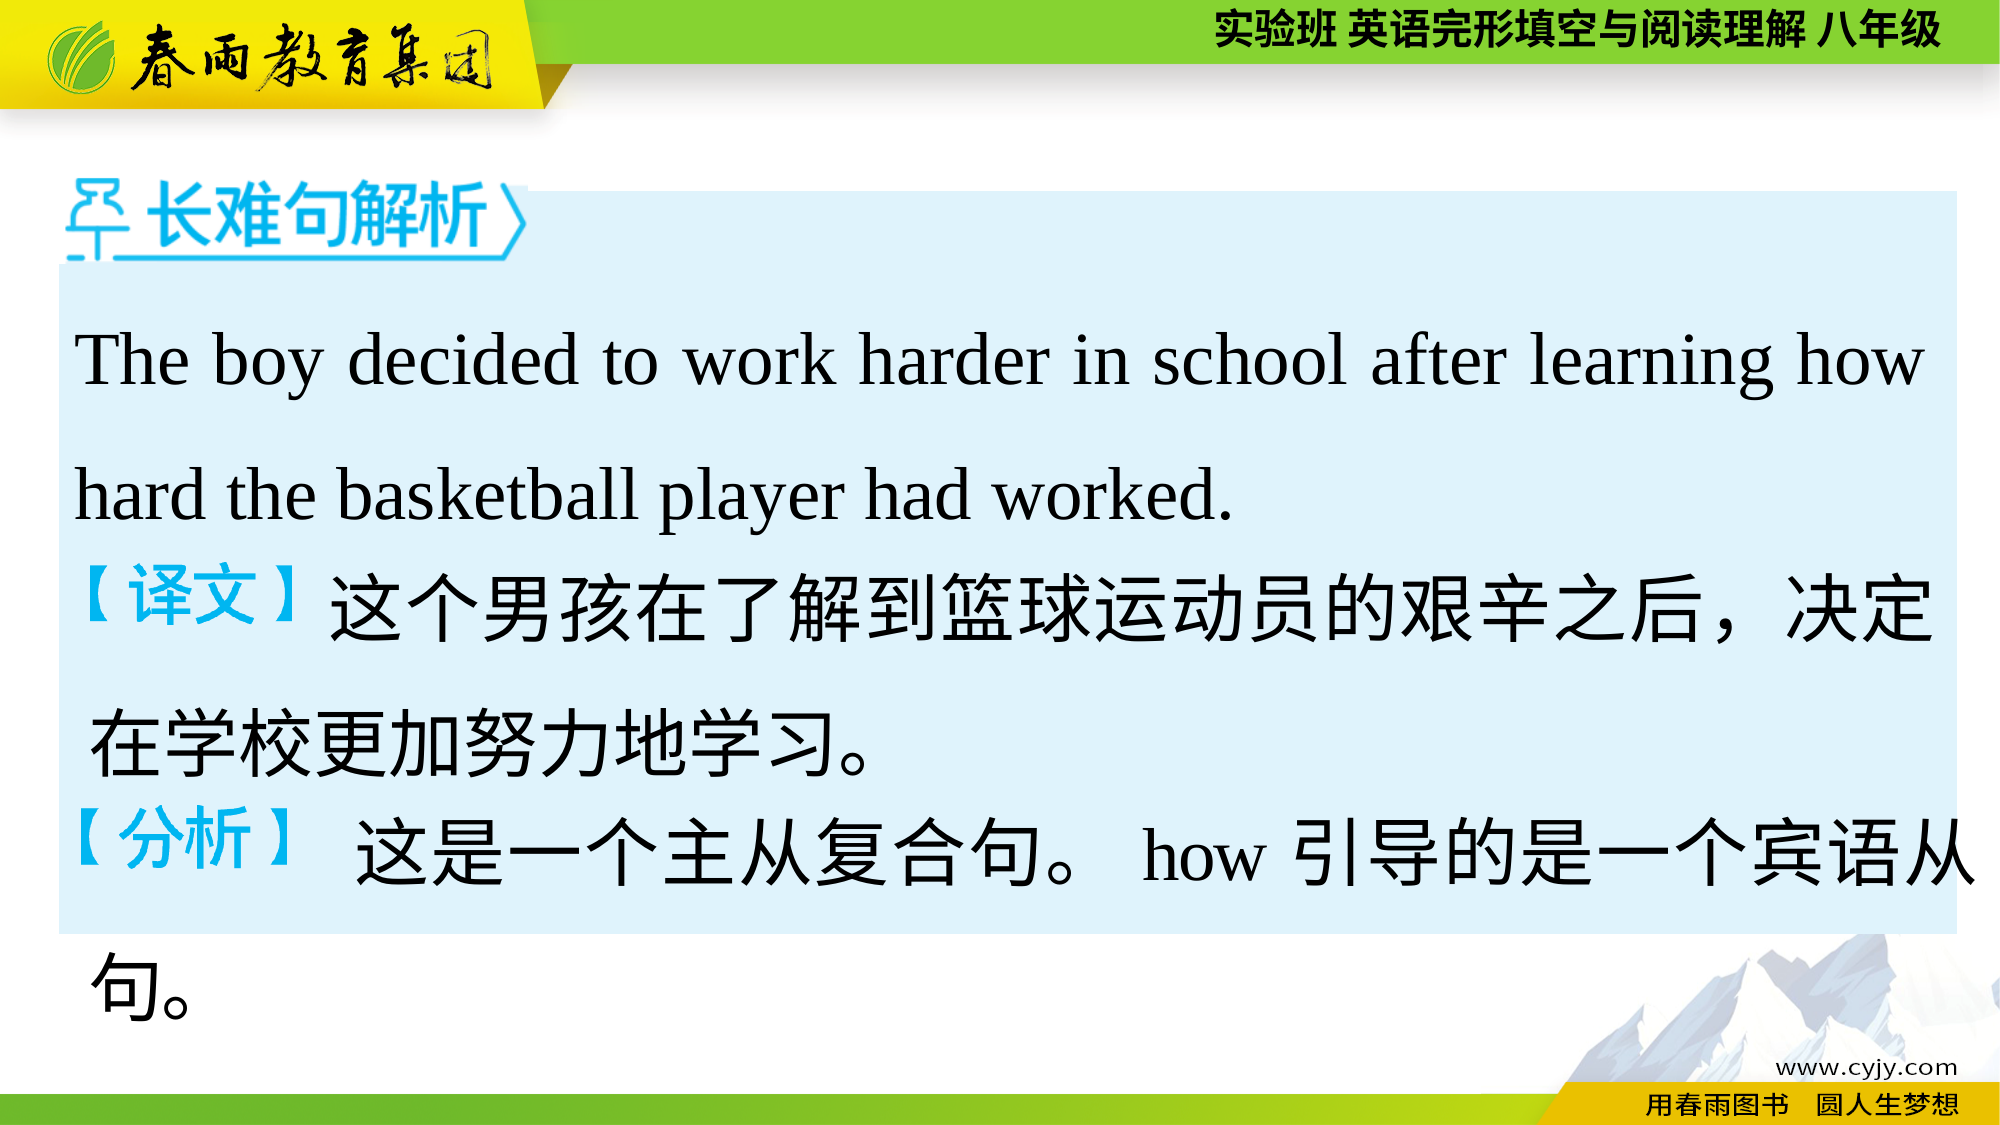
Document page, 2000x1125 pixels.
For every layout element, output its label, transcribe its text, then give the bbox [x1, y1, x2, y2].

text_box 这是一个主从复合句。how引导的是一个宾语从句。 [73, 753, 1992, 1039]
picture [0, 0, 2000, 1125]
